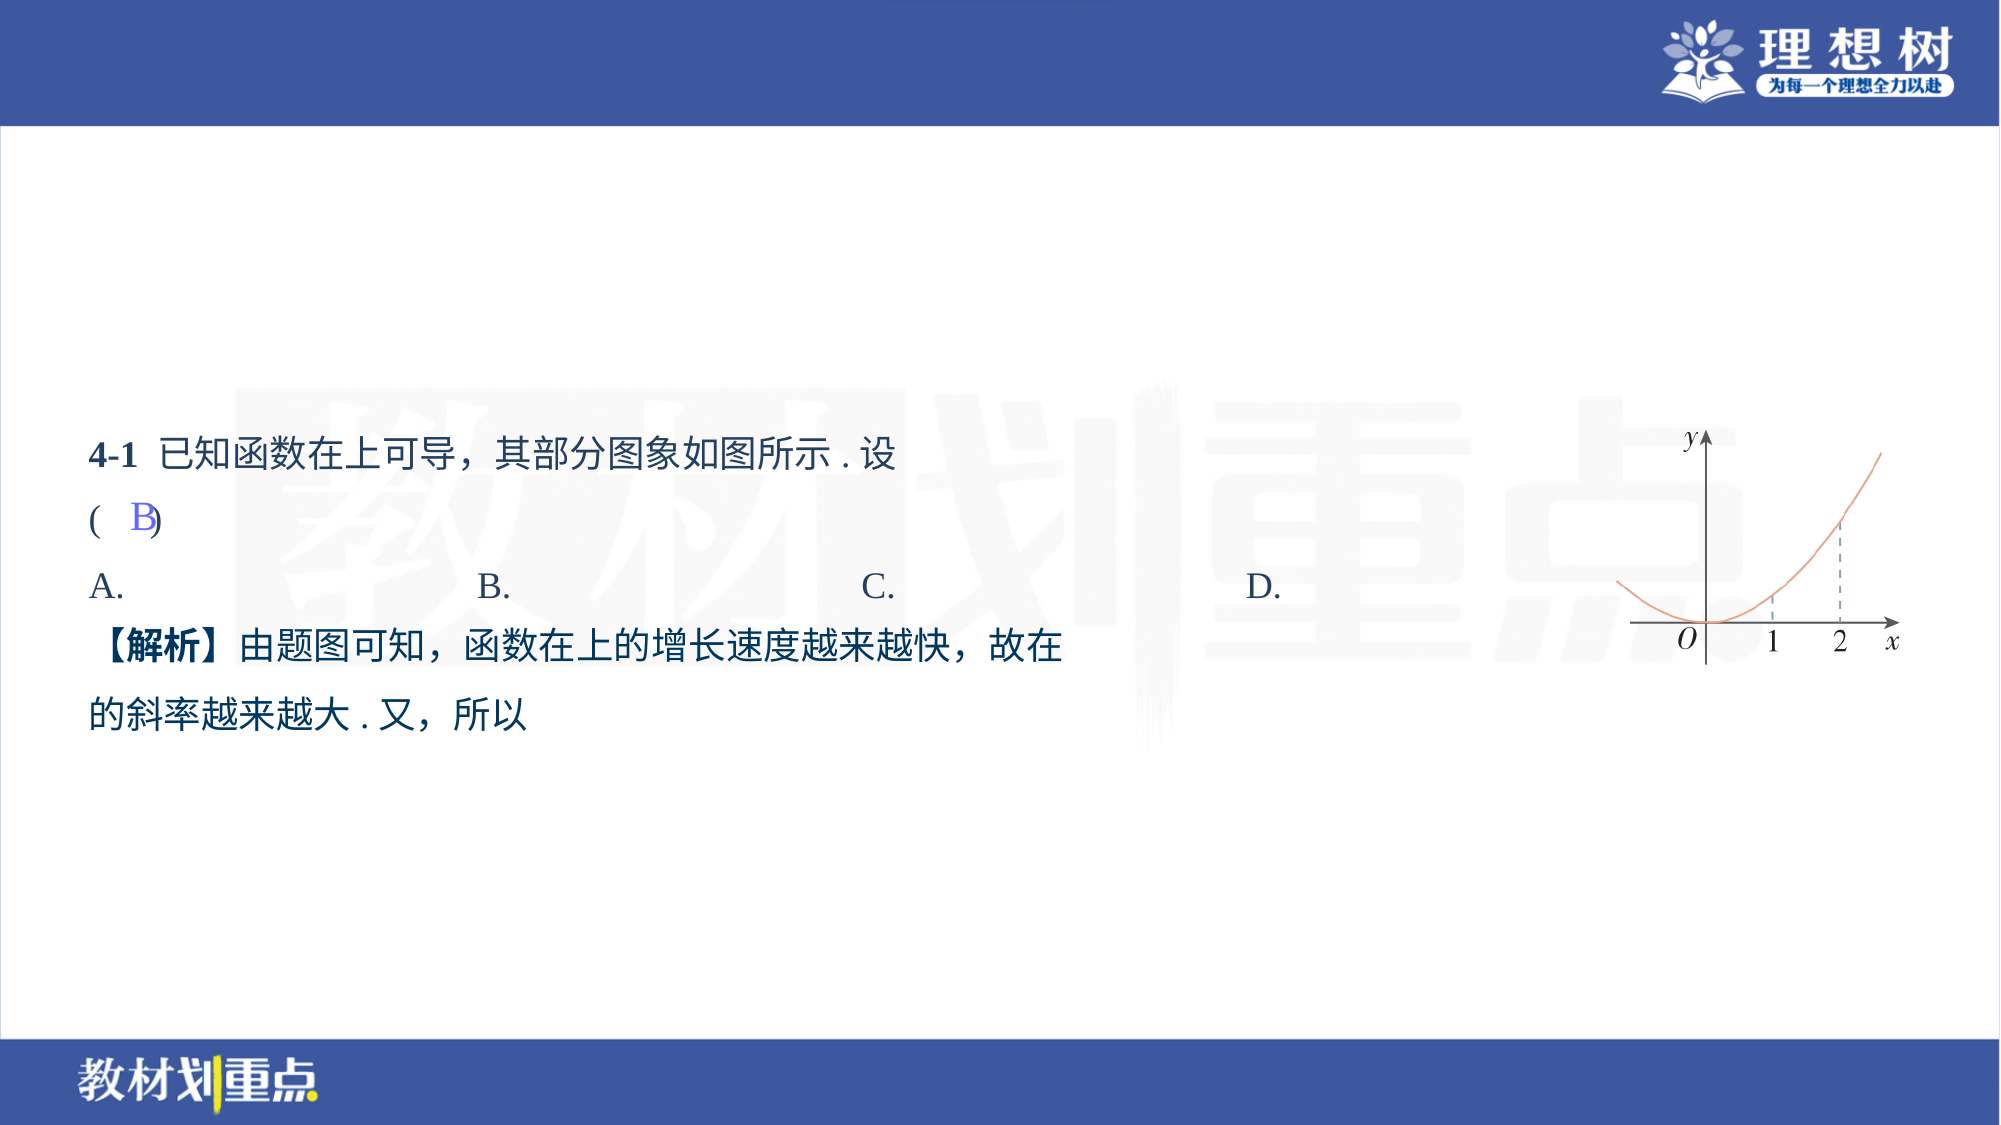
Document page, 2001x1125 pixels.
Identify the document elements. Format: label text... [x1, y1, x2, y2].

picture [0, 0, 2000, 1125]
text_box B [115, 486, 174, 537]
